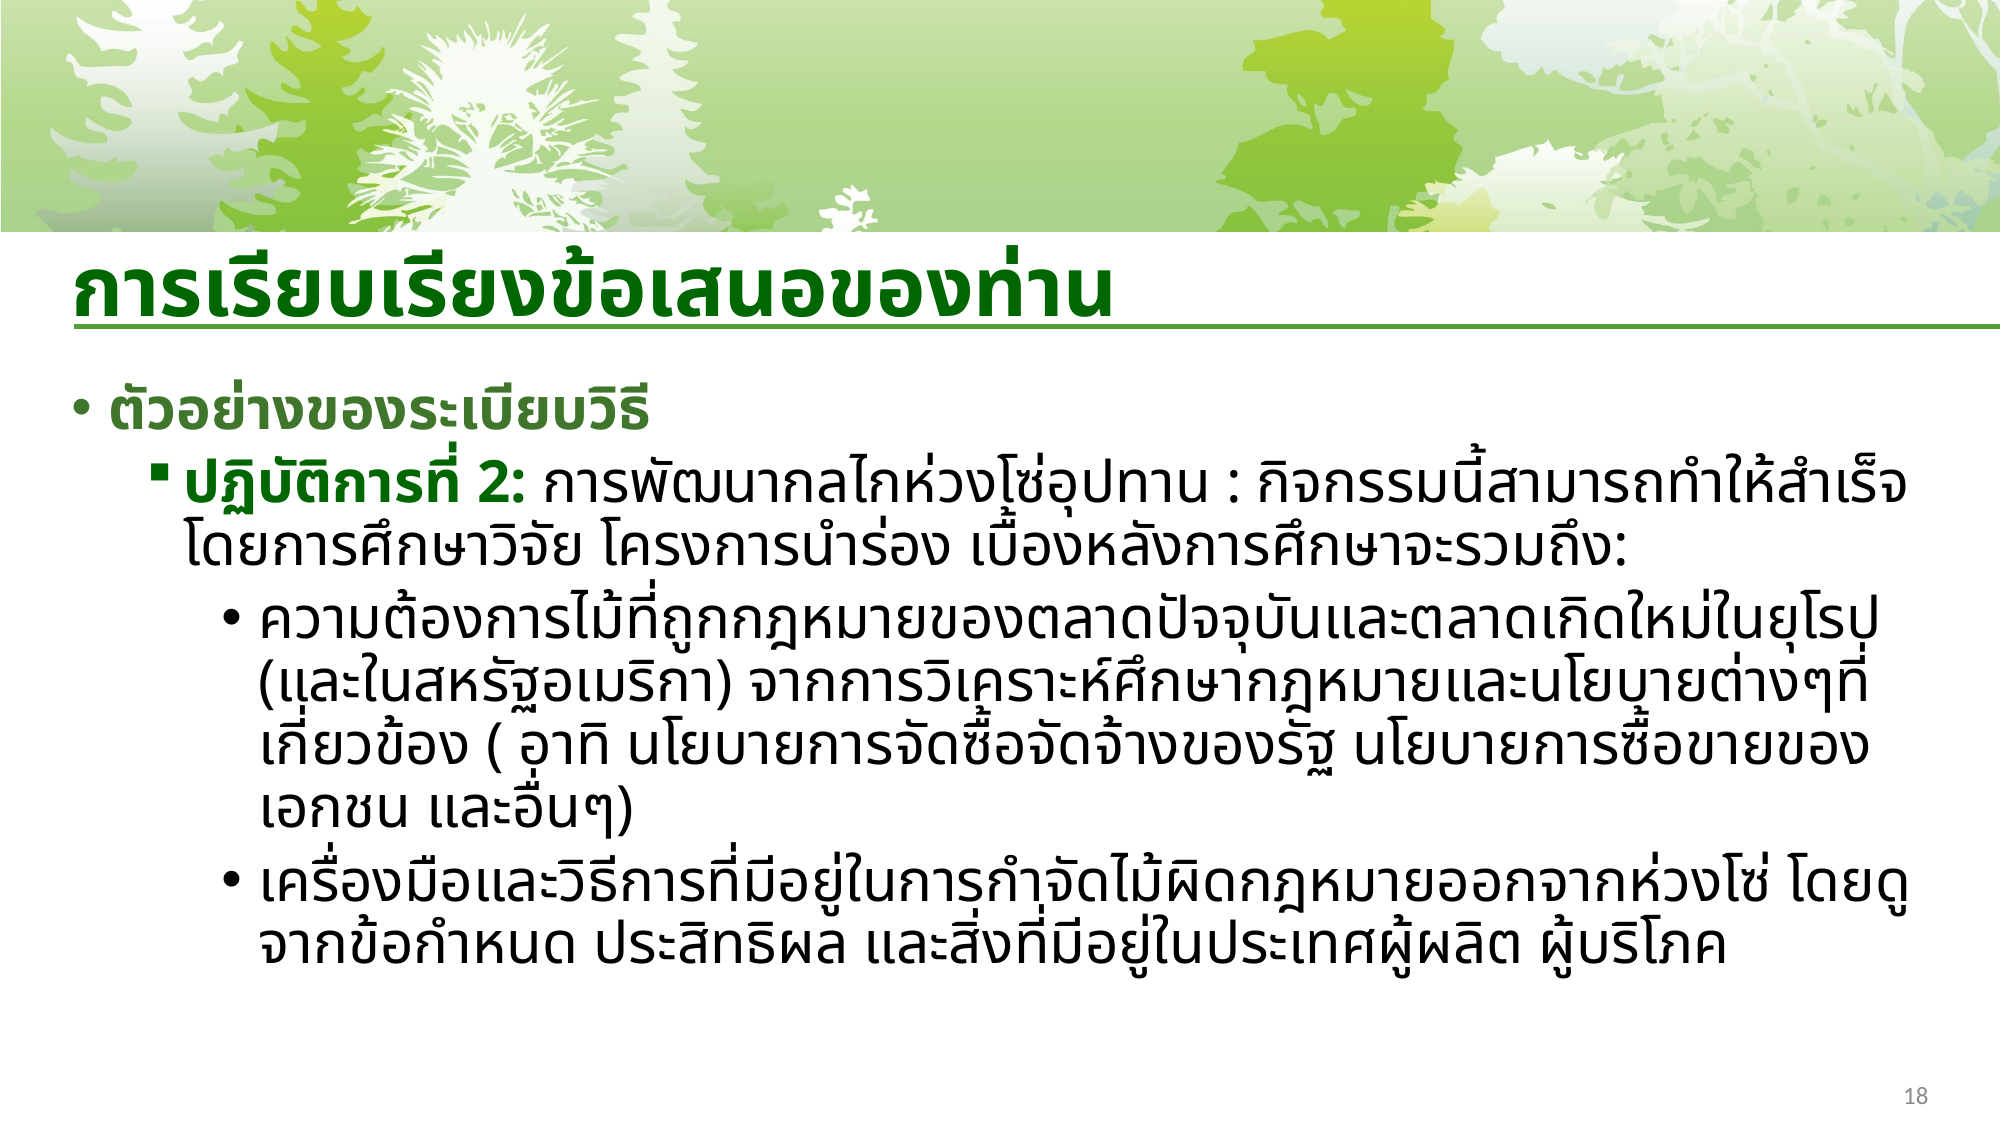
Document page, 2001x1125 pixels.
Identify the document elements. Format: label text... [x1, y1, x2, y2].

title การเรียบเรียงข้อเสนอของท่าน [56, 181, 1782, 364]
list ตัวอย่างของระเบียบวิธี ปฏิบัติการที่ 2: การพัฒนากลไกห่วงโซ่อุปทาน : กิจกรรมนี้สามารถทำให้สำเร็จโดยการศึกษาวิจัย โครงการนำร่อง เบื้องหลังการศึกษาจะรวมถึง: ความต้องการไม้ที่ถูกกฎหมายของตลาดปัจจุบันและตลาดเกิดใหม่ในยุโรป (และในสหรัฐอเมริกา) จากการวิเคราะห์ศึกษากฎหมายและนโยบายต่างๆที่เกี่ยวข้อง ( อาทิ นโยบายการจัดซื้อจัดจ้างของรัฐ นโยบายการซื้อขายของเอกชน และอื่นๆ) เครื่องมือและวิธีการที่มีอยู่ในการกำจัดไม้ผิดกฎหมายออกจากห่วงโซ่ โดยดูจากข้อกำหนด ประสิทธิผล และสิ่งที่มีอยู่ในประเทศผู้ผลิต ผู้บริโภค [56, 364, 1944, 1065]
slide_number 18 [1493, 1065, 1944, 1125]
picture [0, 0, 2000, 232]
